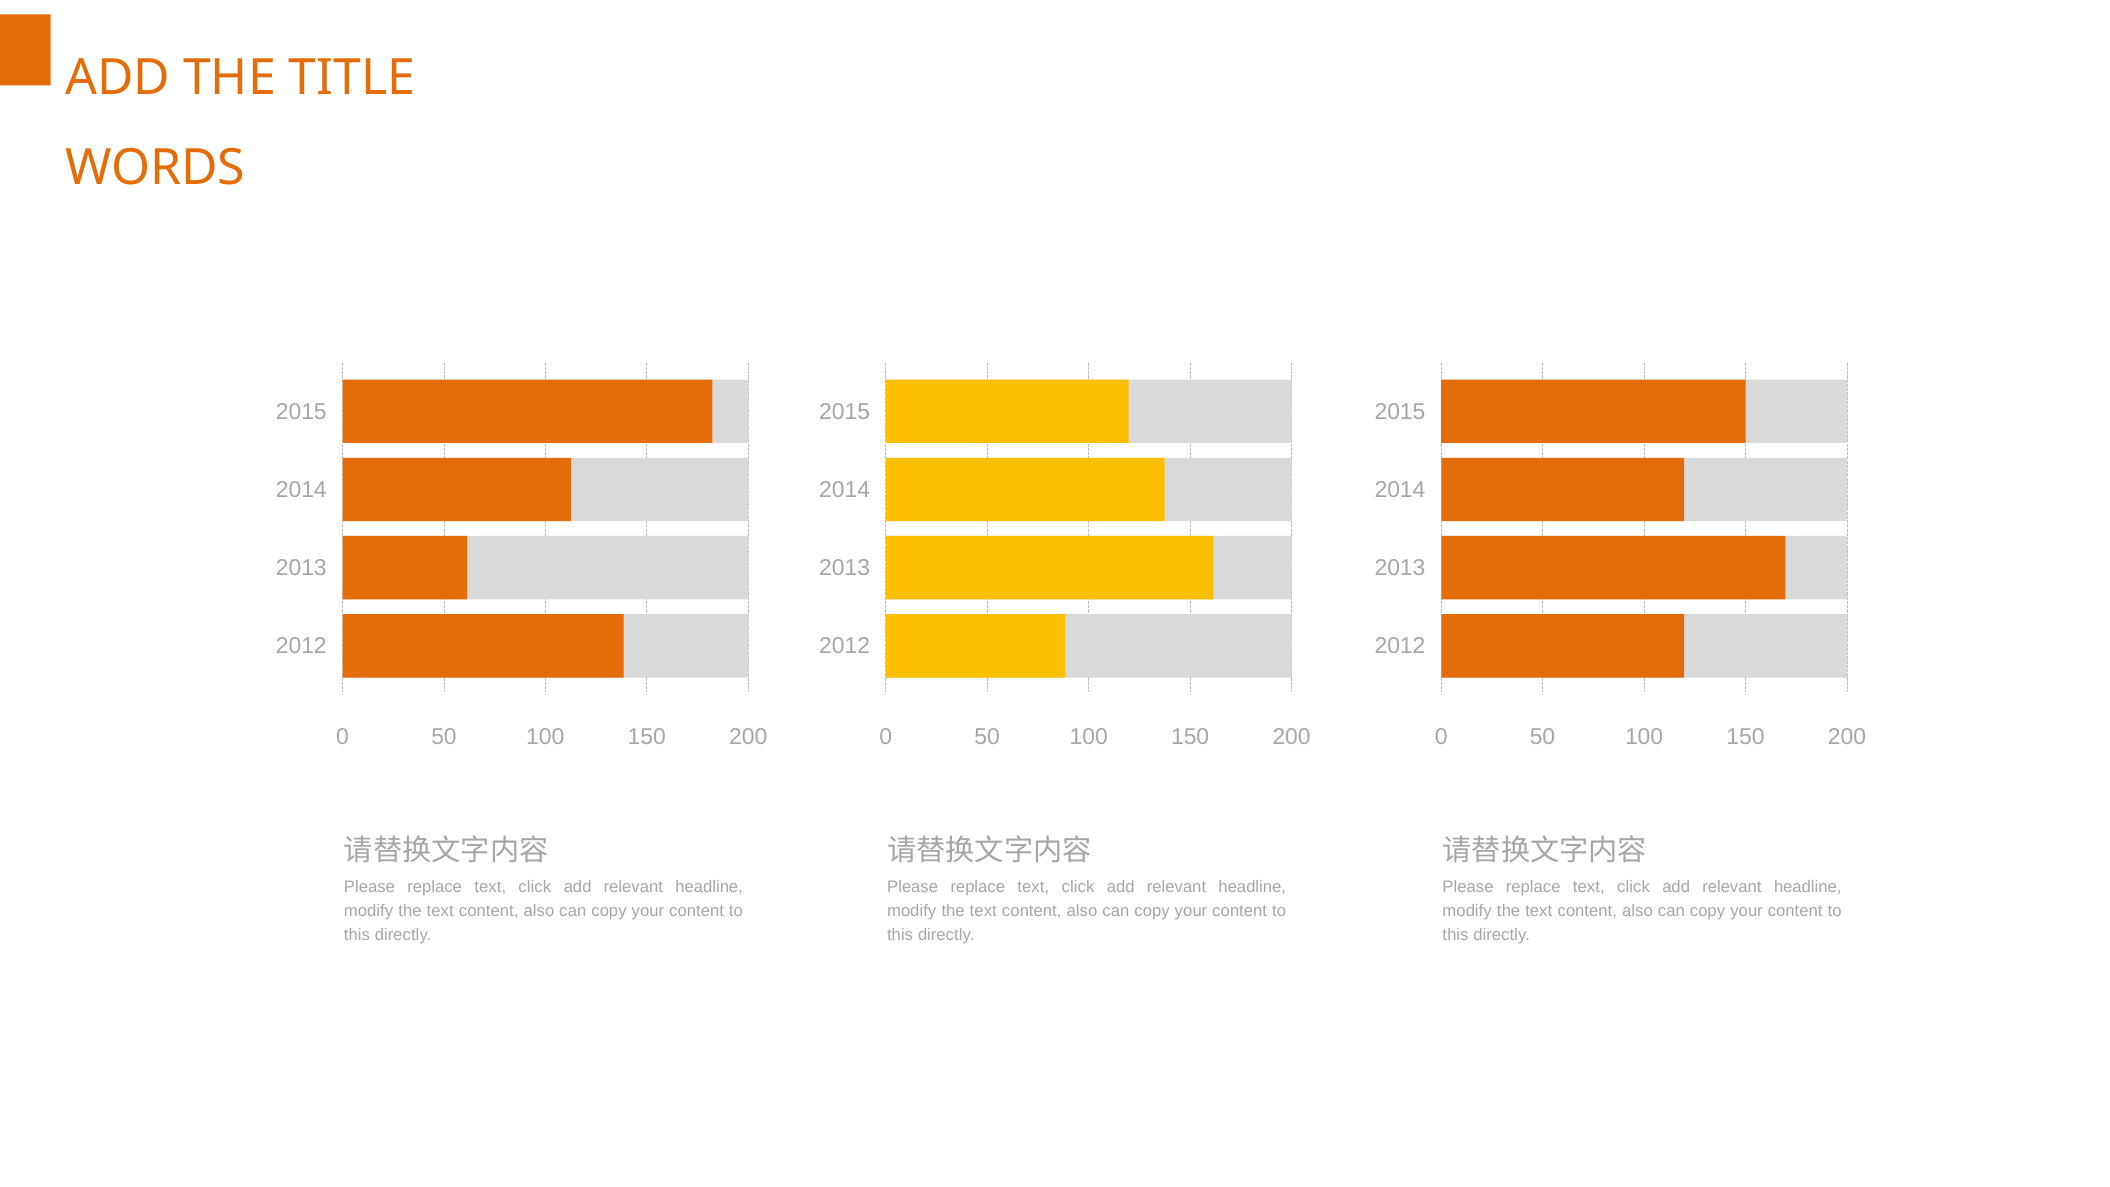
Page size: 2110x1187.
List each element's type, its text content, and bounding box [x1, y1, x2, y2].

text_box 请替换文字内容 [1442, 823, 1716, 866]
text_box Please replace text, click add relevant headline, modify the text content, also can copy your content to this directly. [1442, 871, 1843, 944]
text_box 请替换文字内容 [343, 823, 617, 866]
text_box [1358, 362, 1882, 758]
text_box Please replace text, click add relevant headline, modify the text content, also can copy your content to this directly. [343, 871, 744, 944]
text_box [803, 362, 1327, 758]
text_box ADD THE TITLE WORDS [50, 7, 583, 202]
text_box 请替换文字内容 [887, 823, 1161, 866]
text_box Please replace text, click add relevant headline, modify the text content, also can copy your content to this directly. [887, 871, 1287, 944]
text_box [260, 362, 783, 758]
